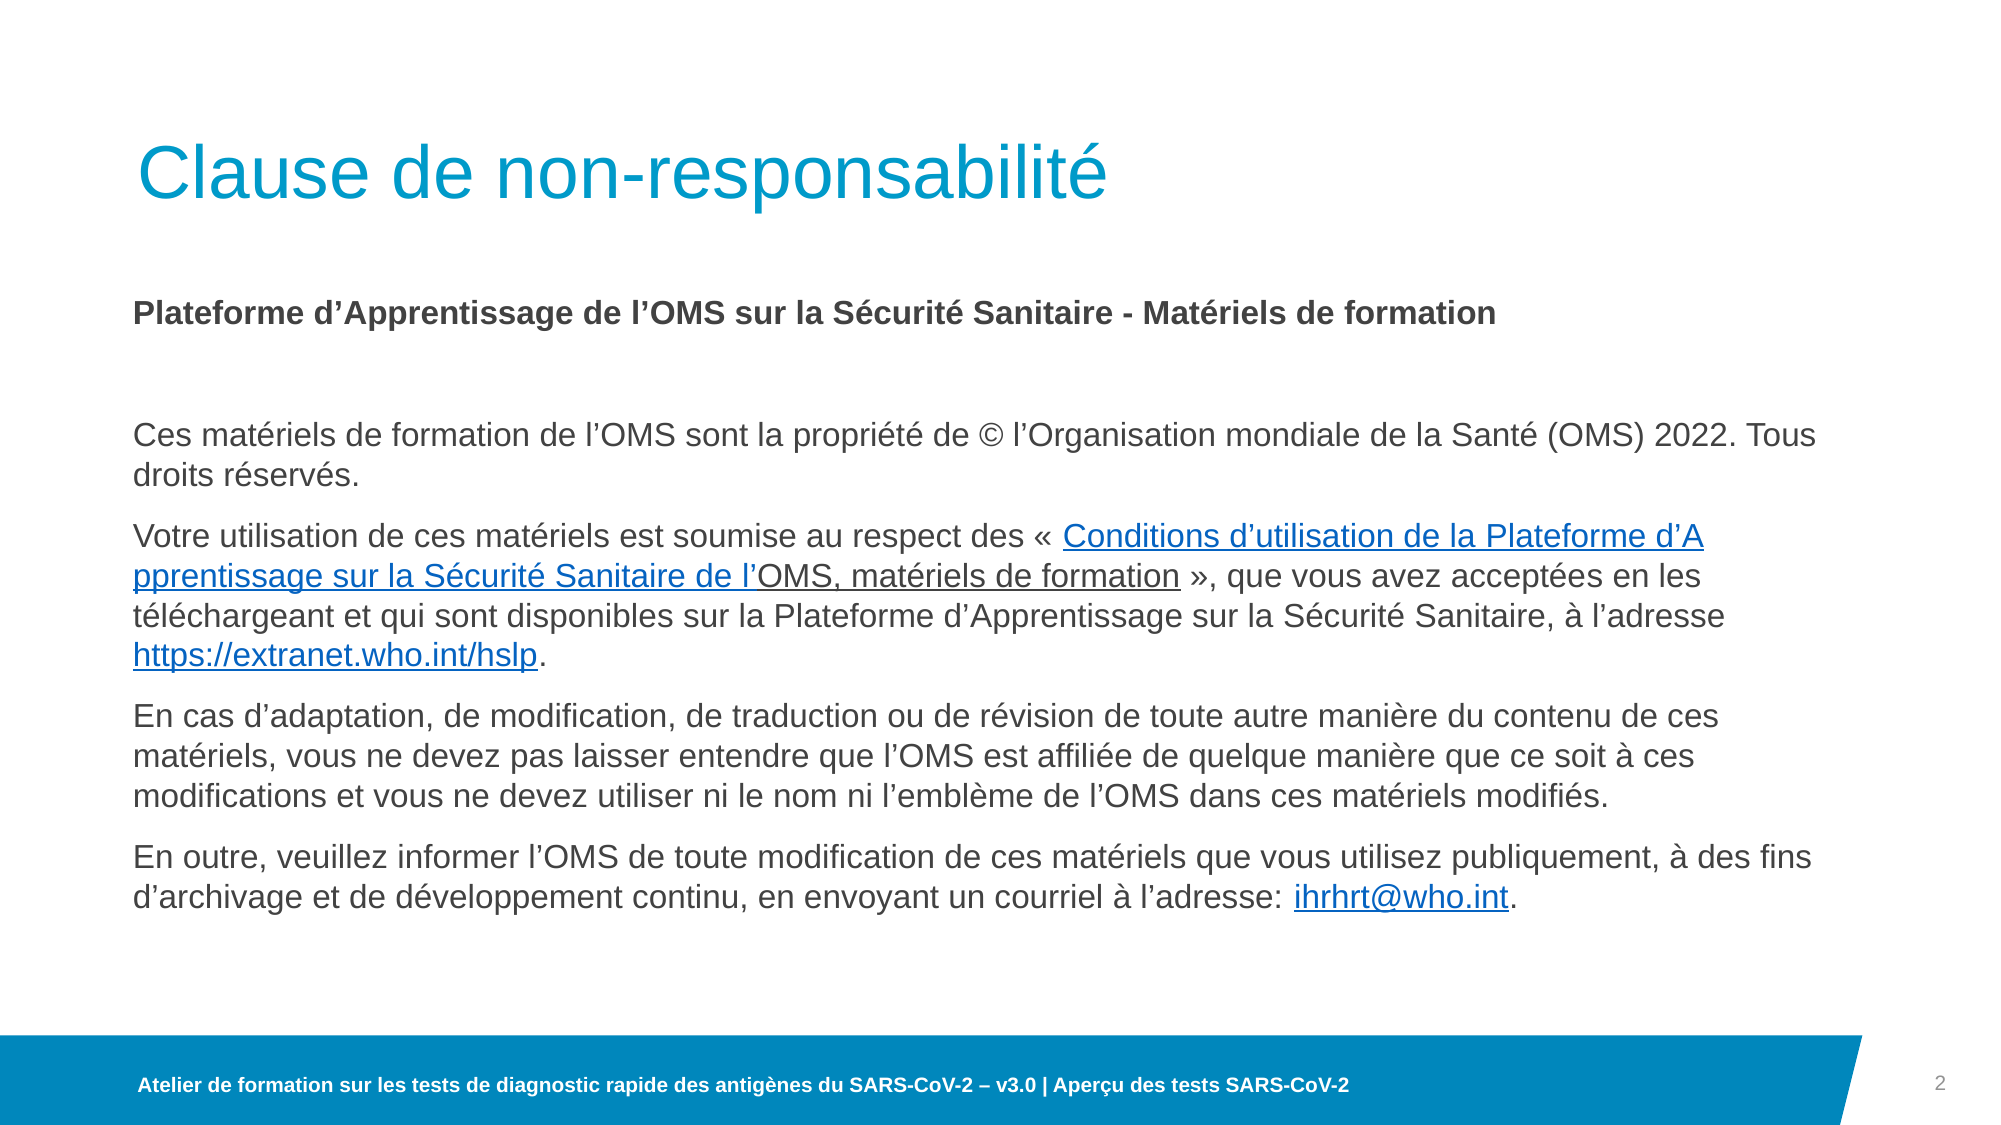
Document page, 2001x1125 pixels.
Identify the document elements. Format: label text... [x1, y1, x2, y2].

list Plateforme d’Apprentissage de l’OMS sur la Sécurité Sanitaire - Matériels de formation Ces matériels de formation de l’OMS sont la propriété de © l’Organisation mondiale de la Santé (OMS) 2022. Tous droits réservés. Votre utilisation de ces matériels est soumise au respect des « Conditions d’utilisation de la Plateforme d’Apprentissage sur la Sécurité Sanitaire de l’OMS, matériels de formation », que vous avez acceptées en les téléchargeant et qui sont disponibles sur la Plateforme d’Apprentissage sur la Sécurité Sanitaire, à l’adresse https://extranet.who.int/hslp. En cas d’adaptation, de modification, de traduction ou de révision de toute autre manière du contenu de ces matériels, vous ne devez pas laisser entendre que l’OMS est affiliée de quelque manière que ce soit à ces modifications et vous ne devez utiliser ni le nom ni l’emblème de l’OMS dans ces matériels modifiés. En outre, veuillez informer l’OMS de toute modification de ces matériels que vous utilisez publiquement, à des fins d’archivage et de développement continu, en envoyant un courriel à l’adresse: ihrhrt@who.int. [117, 284, 1843, 1013]
slide_number 2 [1862, 1035, 1947, 1125]
title Clause de non-responsabilité [137, 59, 1863, 215]
footer Atelier de formation sur les tests de diagnostic rapide des antigènes du SARS-CoV-2 – v3.0 | Aperçu des tests SARS-CoV-2 [137, 1042, 1380, 1125]
